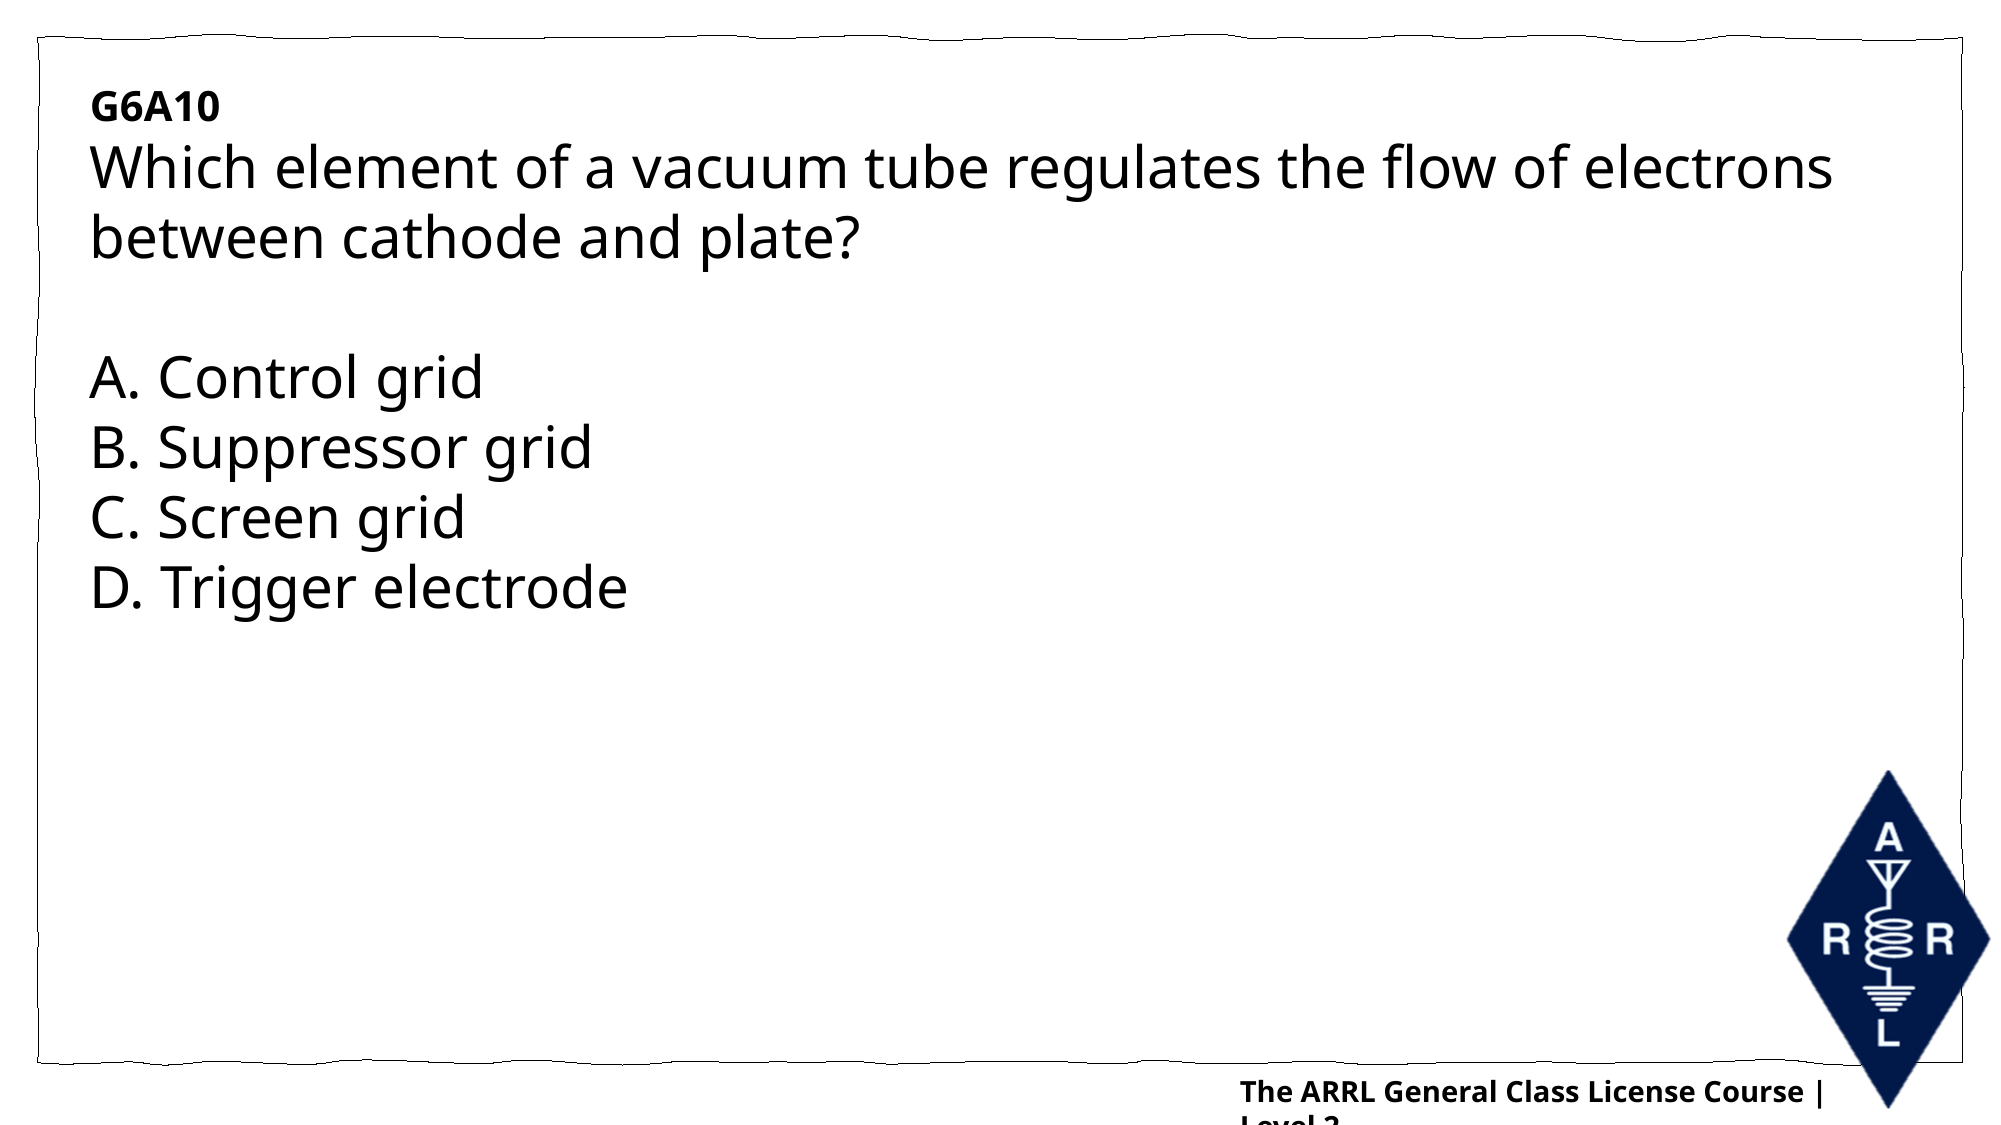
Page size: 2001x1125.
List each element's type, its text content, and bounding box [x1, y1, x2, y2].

picture [1773, 752, 1999, 1125]
text_box G6A10 Which element of a vacuum tube regulates the flow of electrons between cathode and plate? A. Control grid B. Suppressor grid C. Screen grid D. Trigger electrode [75, 72, 1850, 628]
